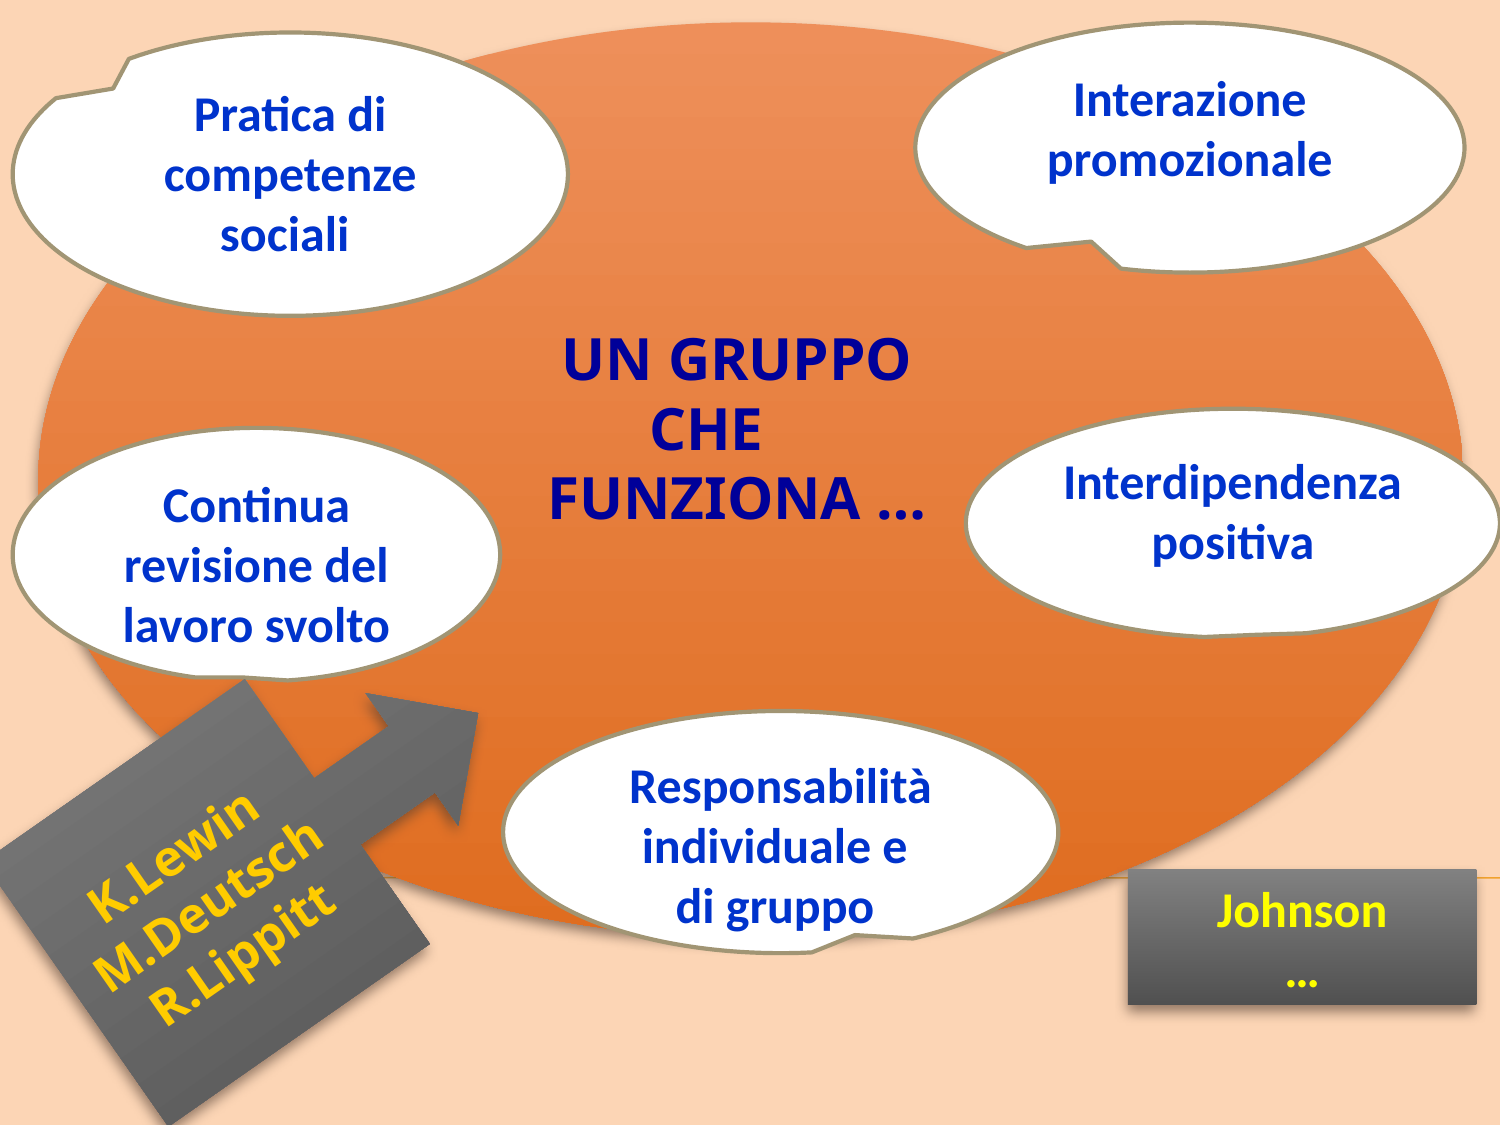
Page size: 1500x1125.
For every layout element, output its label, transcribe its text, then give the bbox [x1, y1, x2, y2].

text_box Johnson … [1127, 869, 1477, 1005]
text_box Interdipendenza positiva [966, 406, 1500, 640]
text_box Interazione promozionale [913, 20, 1467, 275]
text_box [250, 539, 1439, 928]
text_box Continua revisione del lavoro svolto [10, 425, 503, 683]
text_box [38, 22, 1463, 508]
text_box Responsabilità individuale e di gruppo [500, 708, 1061, 956]
text_box UN GRUPPO CHE FUNZIONA … [487, 314, 987, 539]
text_box [89, 650, 236, 735]
text_box Pratica di competenze sociali [10, 30, 571, 318]
text_box K.Lewin M.Deutsch R.Lippitt [0, 679, 479, 1125]
